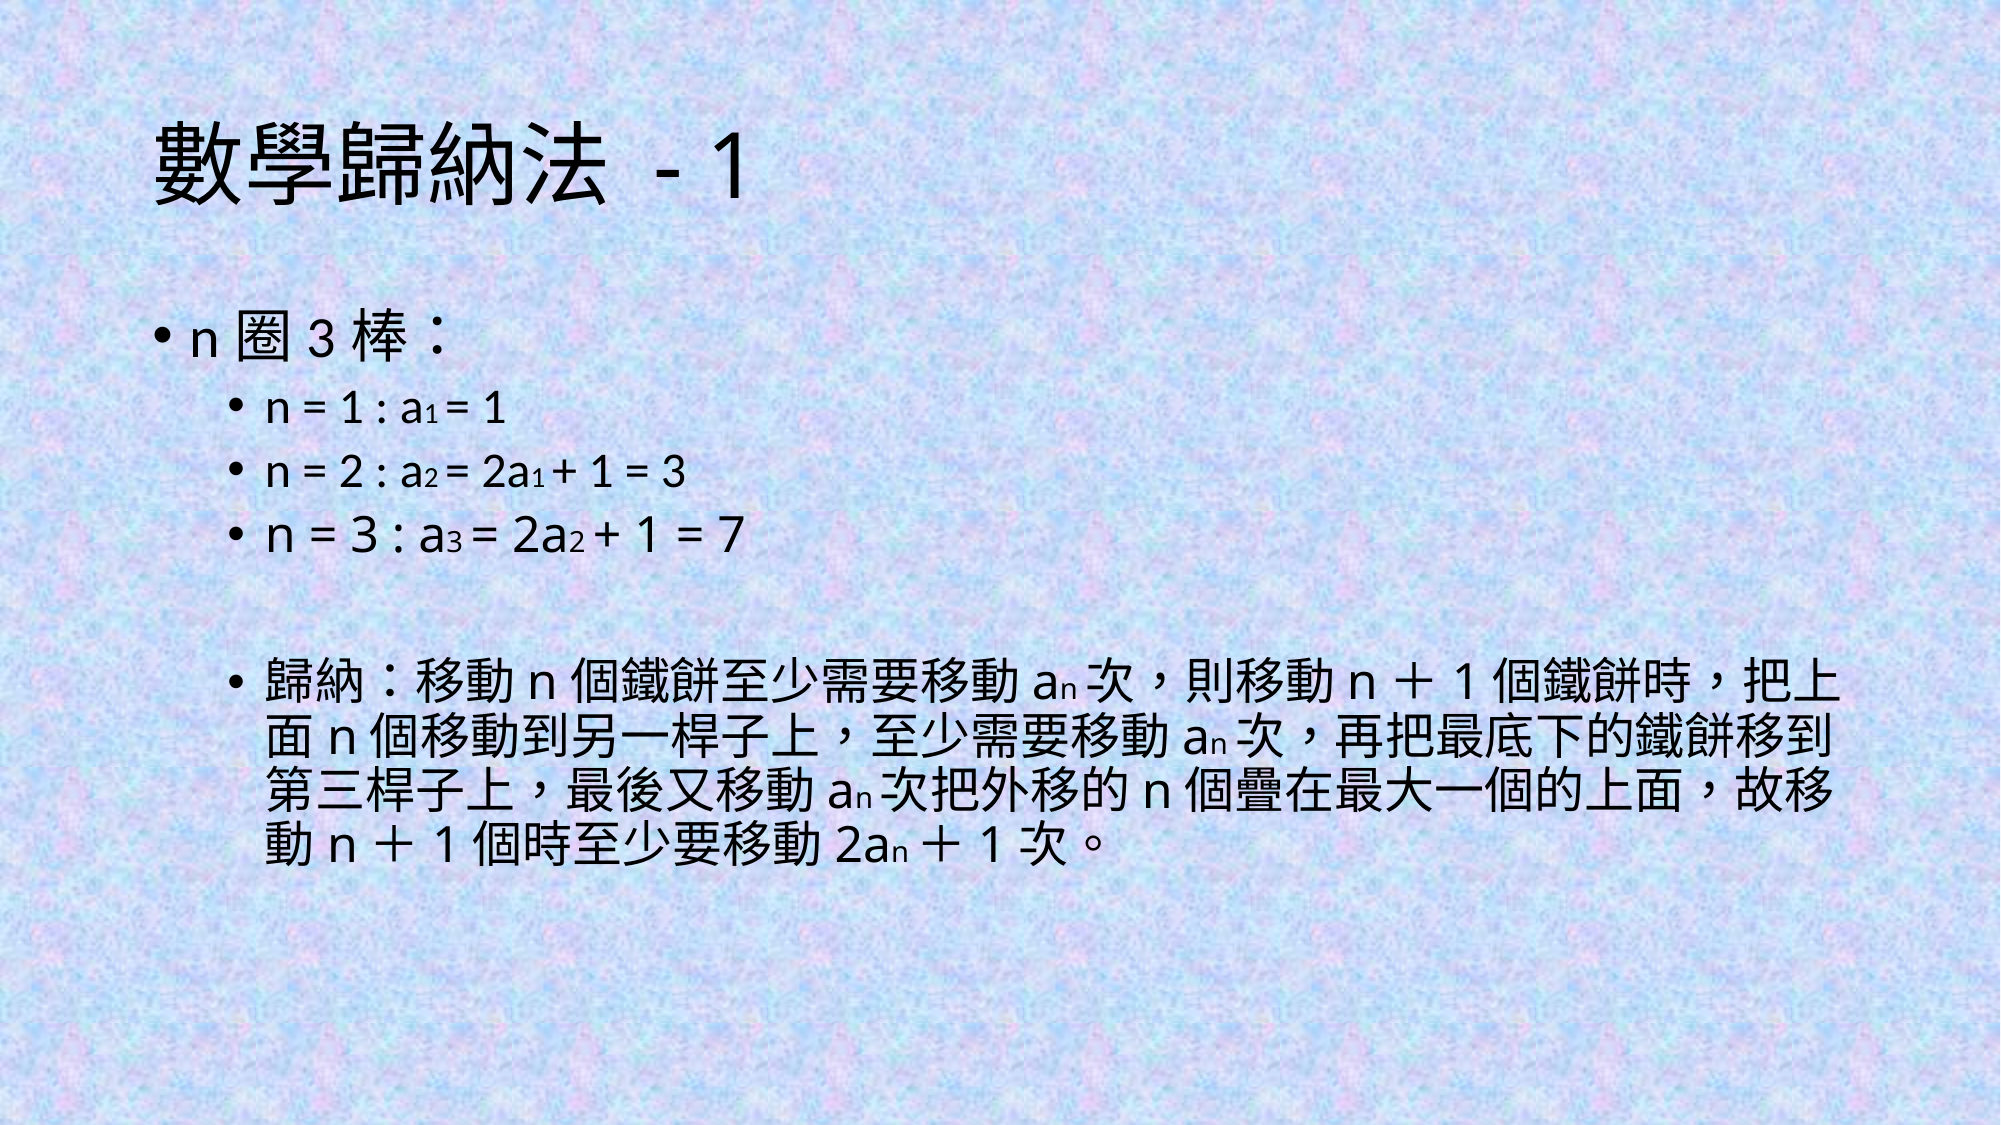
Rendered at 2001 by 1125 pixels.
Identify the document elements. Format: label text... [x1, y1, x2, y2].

picture [0, 0, 2001, 1125]
list n圈3棒： n = 1 : a1 = 1 n = 2 : a2 = 2a1 + 1 = 3 n = 3 : a3 = 2a2 + 1 = 7 歸納：移動n個鐵餅至少需要移動an次，則移動n＋1個鐵餅時，把上面n個移動到另一桿子上，至少需要移動an次，再把最底下的鐵餅移到第三桿子上，最後又移動an次把外移的n個疊在最大一個的上面，故移動n＋1個時至少要移動2an＋1次。 [137, 299, 1863, 1014]
title 數學歸納法 - 1 [137, 59, 1863, 278]
